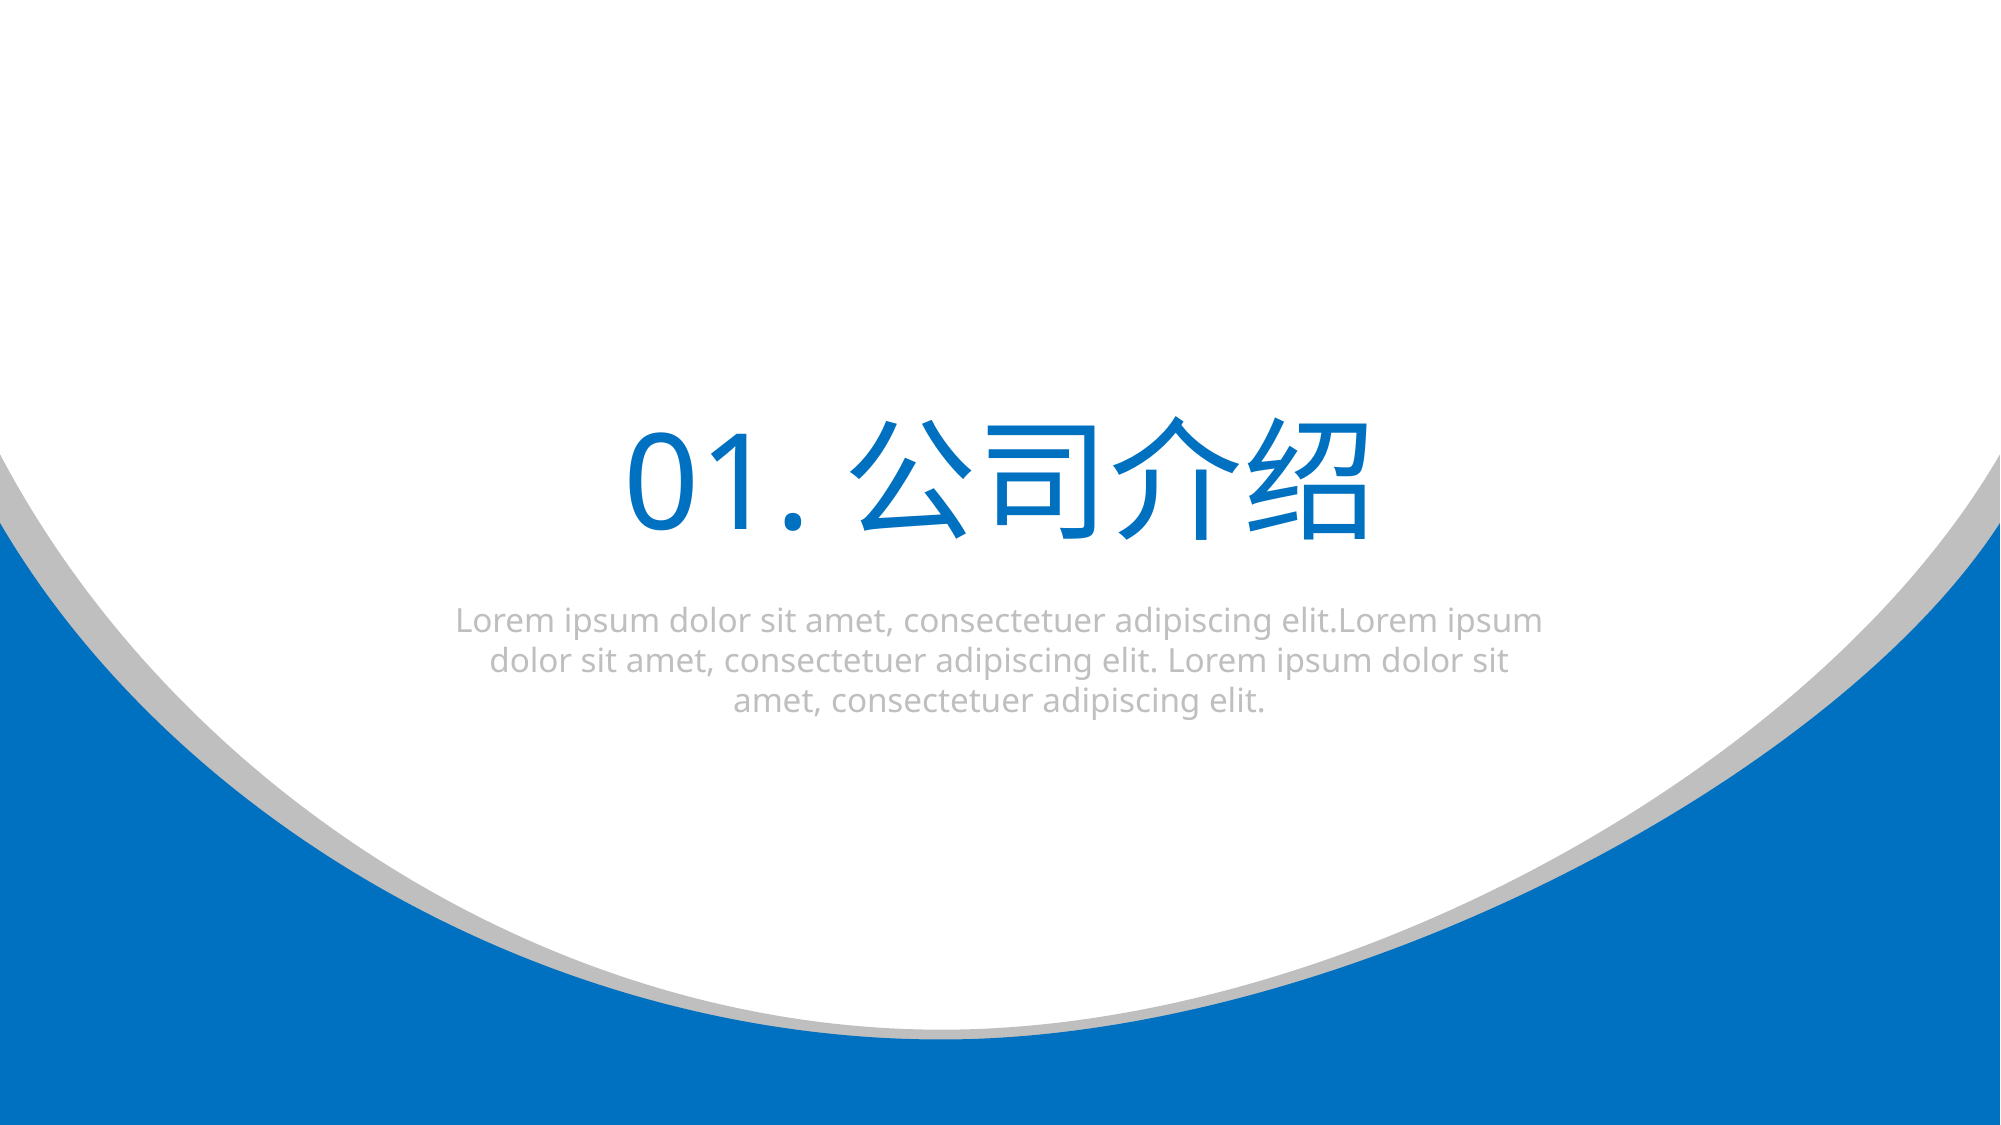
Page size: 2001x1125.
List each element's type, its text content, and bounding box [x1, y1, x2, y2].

text_box Lorem ipsum dolor sit amet, consectetuer adipiscing elit.Lorem ipsum dolor sit amet, consectetuer adipiscing elit. Lorem ipsum dolor sit amet, consectetuer adipiscing elit. [438, 603, 1562, 716]
text_box [0, 520, 2000, 1125]
text_box [0, 452, 2000, 1038]
text_box 01.公司介绍 [405, 389, 1594, 564]
